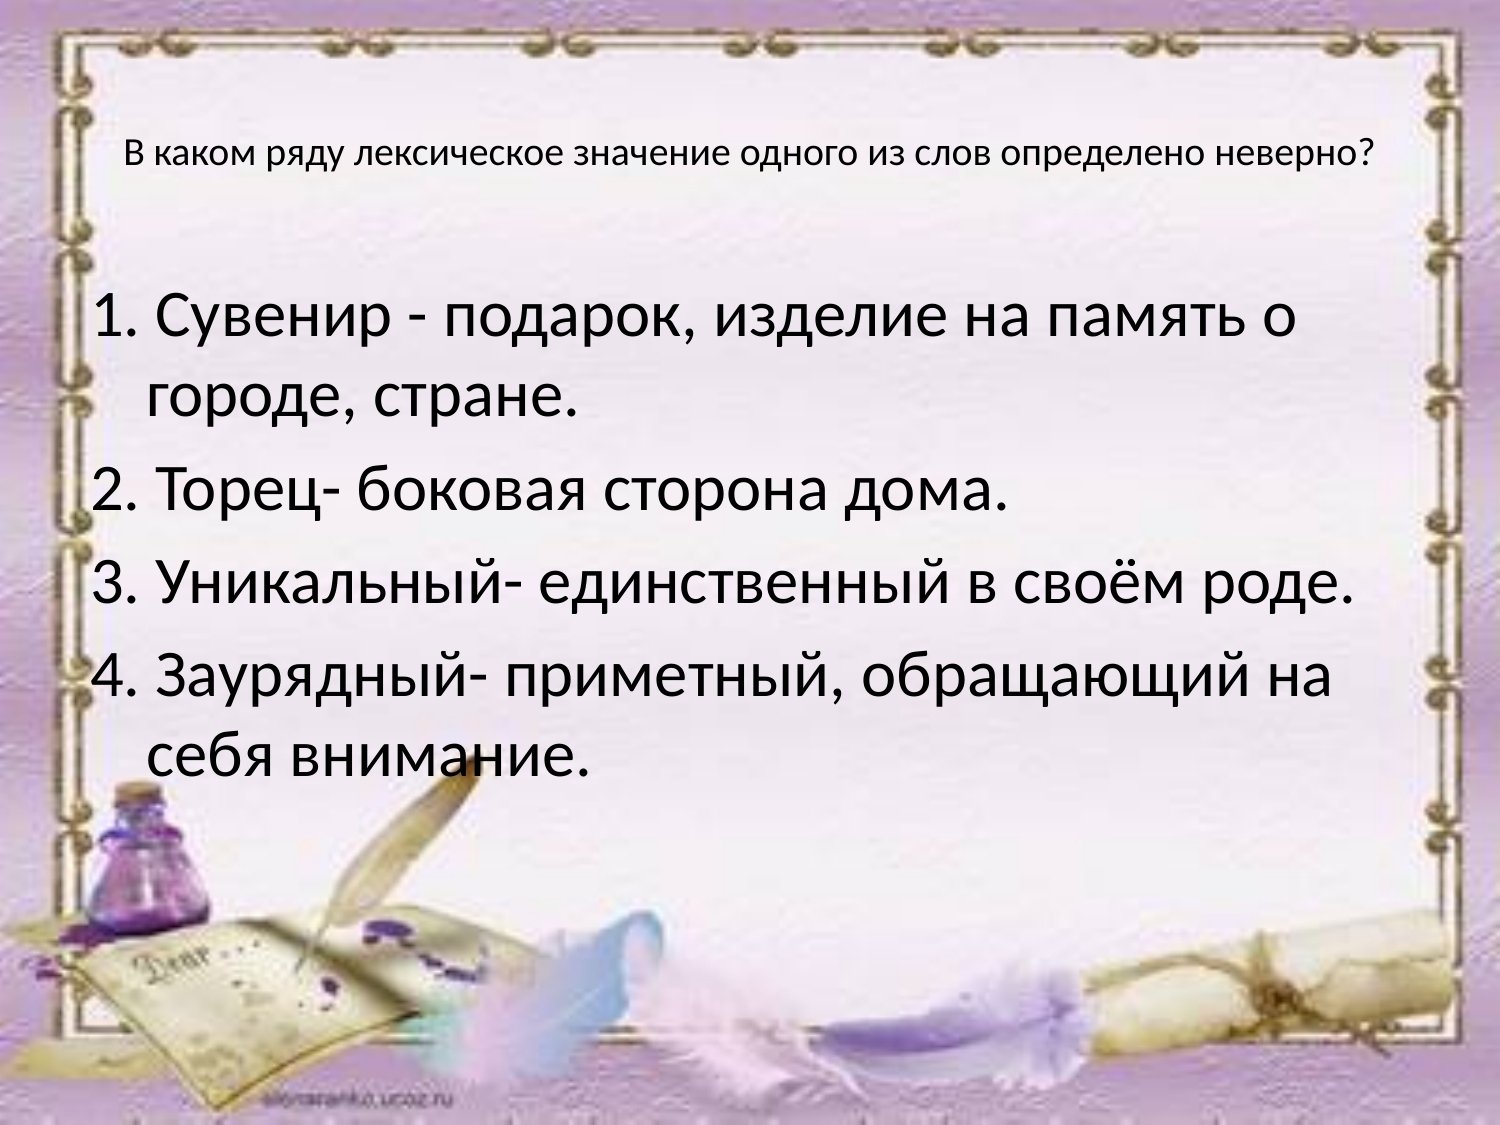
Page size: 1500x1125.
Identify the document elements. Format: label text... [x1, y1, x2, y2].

list 1. Сувенир - подарок, изделие на память о городе, стране. 2. Торец- боковая сторона дома. 3. Уникальный- единственный в своём роде. 4. Заурядный- приметный, обращающий на себя внимание. [75, 262, 1425, 1005]
title В каком ряду лексическое значение одного из слов определено неверно? [75, 101, 1425, 256]
picture [0, 0, 1500, 1125]
